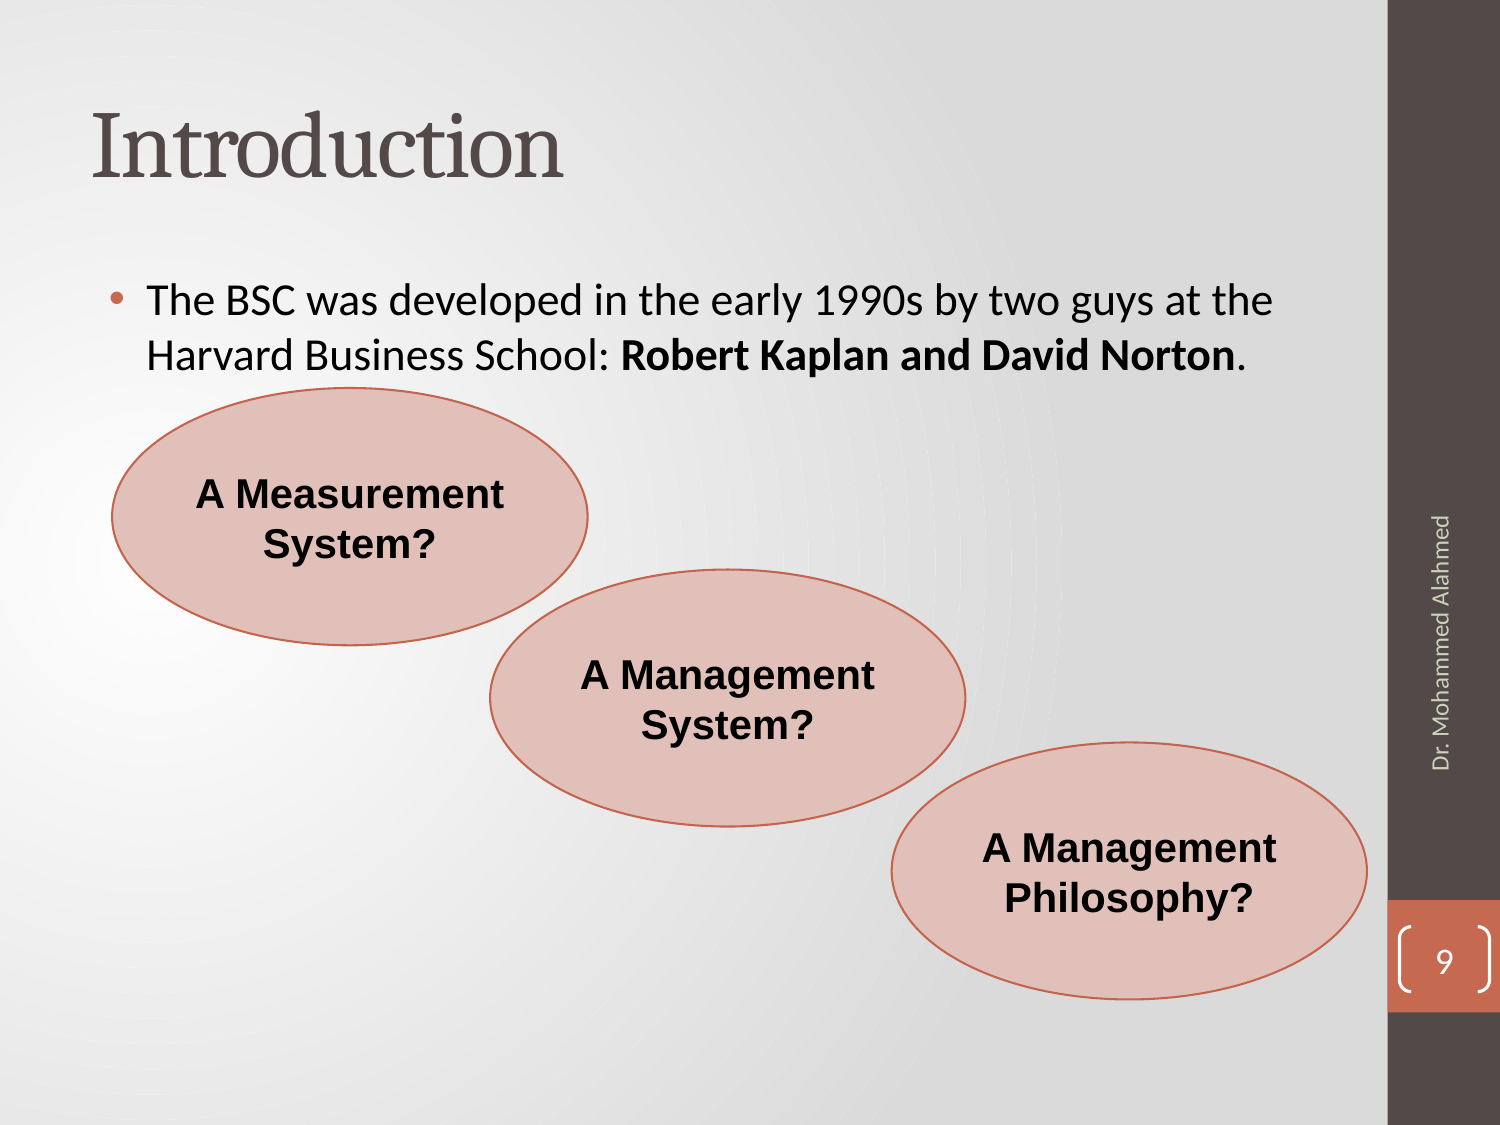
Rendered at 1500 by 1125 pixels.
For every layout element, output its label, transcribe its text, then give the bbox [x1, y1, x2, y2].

text_box A Management System? [489, 568, 967, 828]
slide_number 9 [1397, 925, 1492, 994]
title Introduction [75, 45, 1325, 233]
text_box A Measurement System? [111, 386, 589, 647]
footer Dr. Mohammed Alahmed [1408, 500, 1469, 889]
text_box A Management Philosophy? [890, 741, 1368, 1001]
list The BSC was developed in the early 1990s by two guys at the Harvard Business School: Robert Kaplan and David Norton. [75, 262, 1325, 1050]
